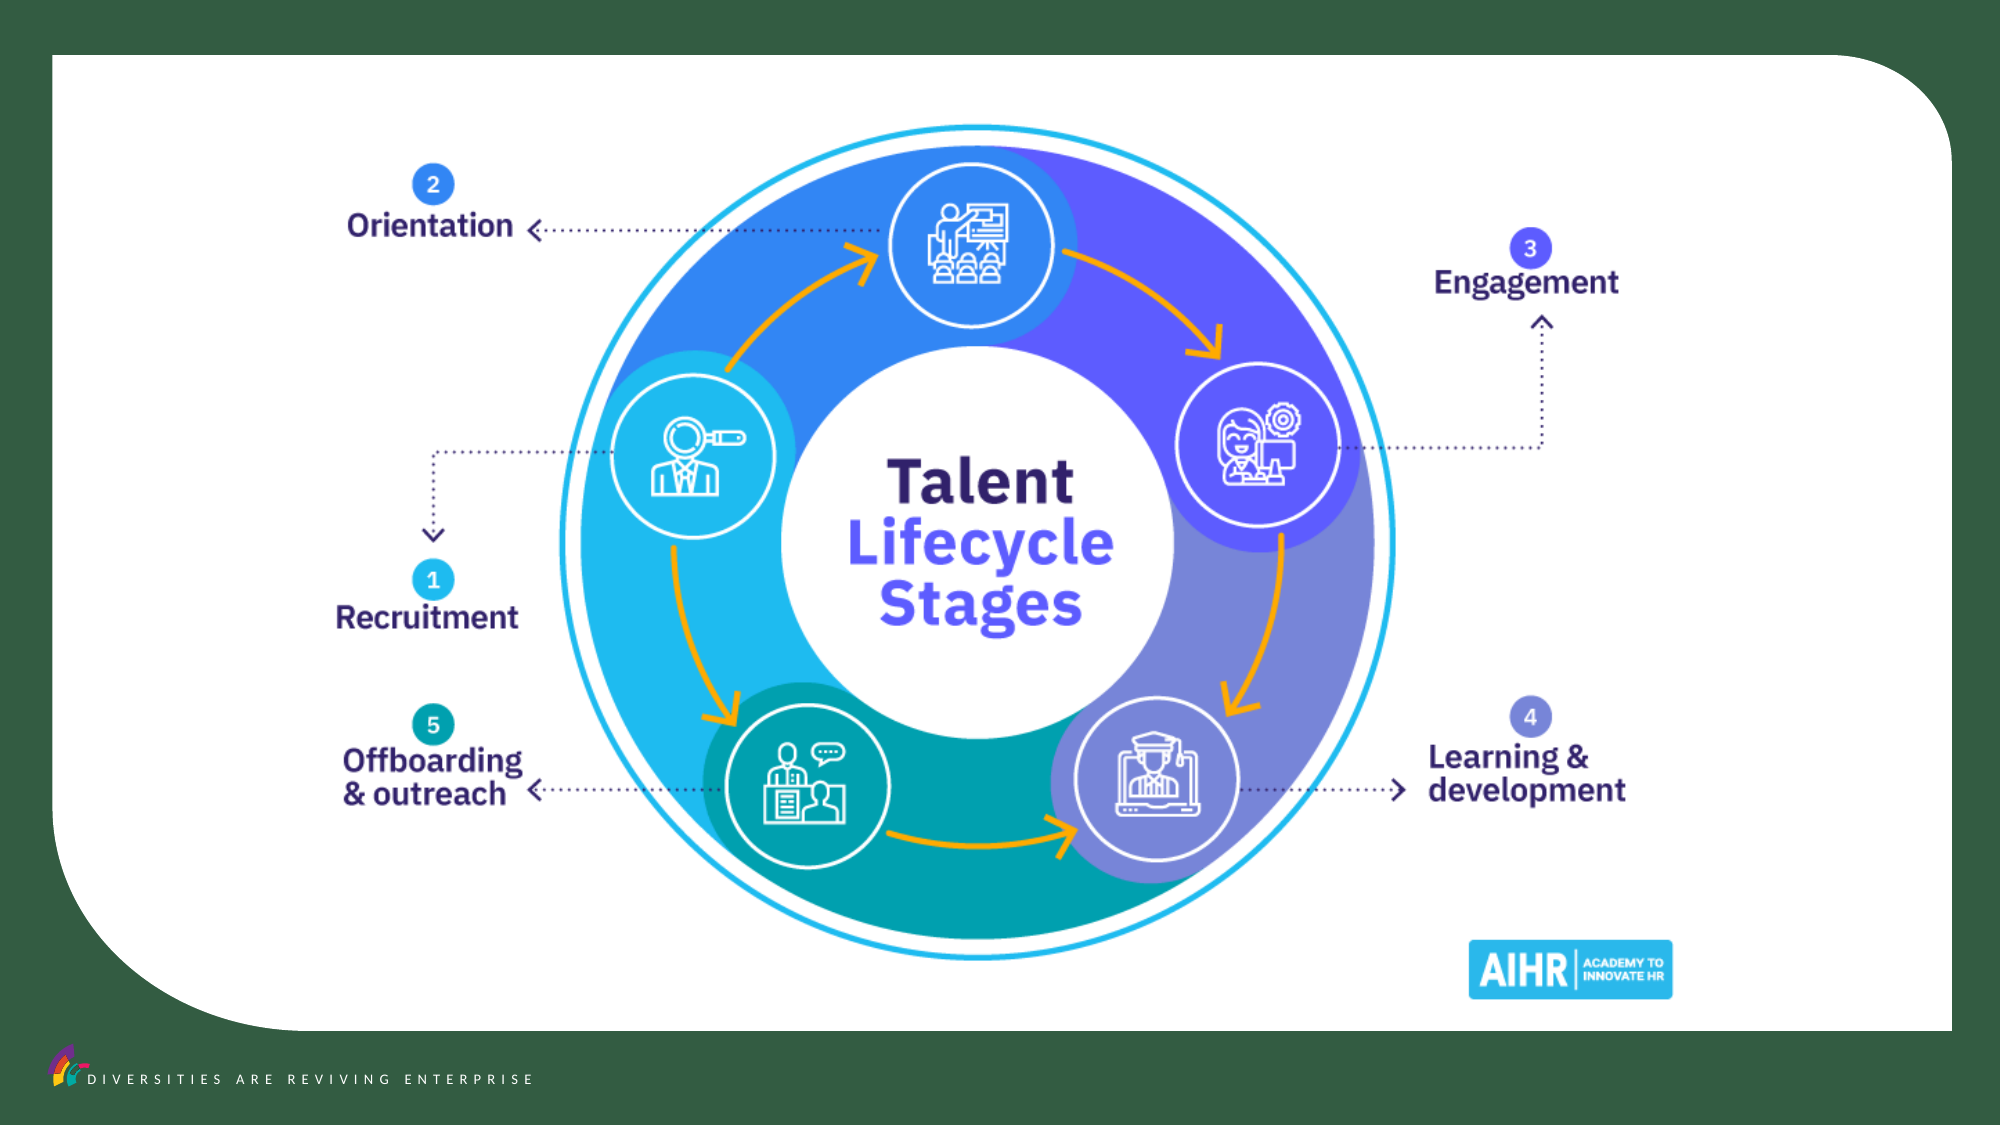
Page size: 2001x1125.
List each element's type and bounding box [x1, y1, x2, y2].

picture [268, 71, 1685, 1012]
